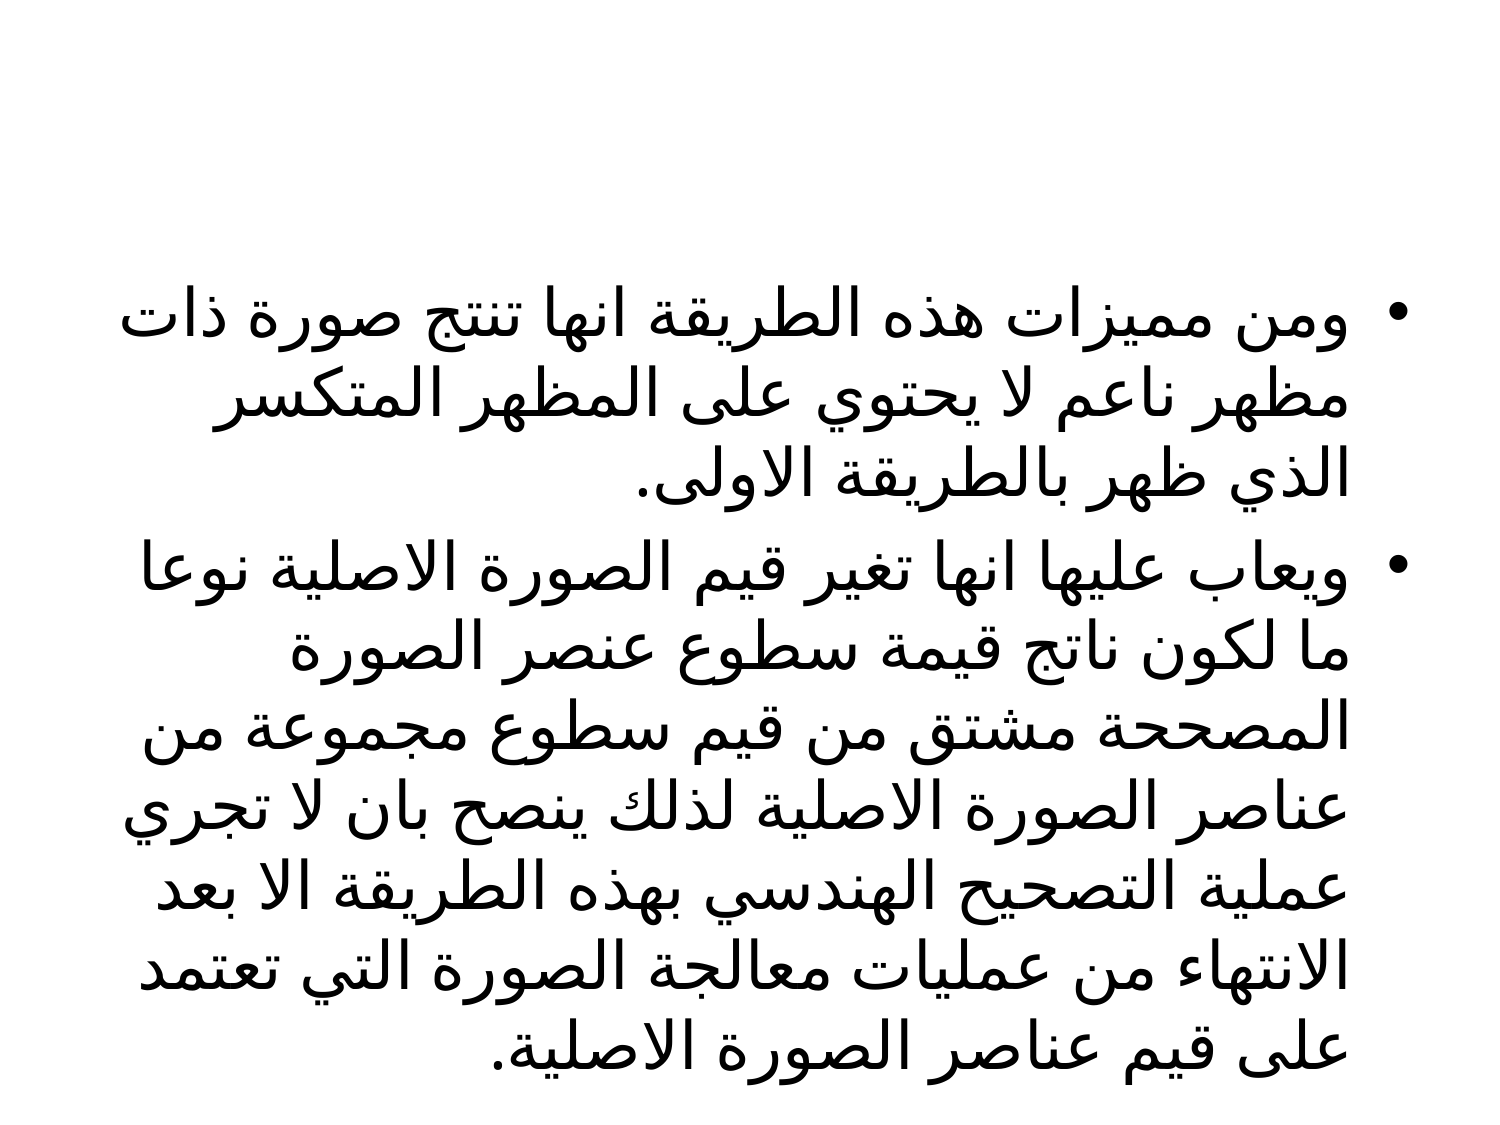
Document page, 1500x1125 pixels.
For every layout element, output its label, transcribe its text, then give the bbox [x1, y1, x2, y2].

list ومن مميزات هذه الطريقة انها تنتج صورة ذات مظهر ناعم لا يحتوي على المظهر المتكسر الذي ظهر بالطريقة الاولى. ويعاب عليها انها تغير قيم الصورة الاصلية نوعا ما لكون ناتج قيمة سطوع عنصر الصورة المصححة مشتق من قيم سطوع مجموعة من عناصر الصورة الاصلية لذلك ينصح بان لا تجري عملية التصحيح الهندسي بهذه الطريقة الا بعد الانتهاء من عمليات معالجة الصورة التي تعتمد على قيم عناصر الصورة الاصلية. [75, 262, 1425, 1005]
